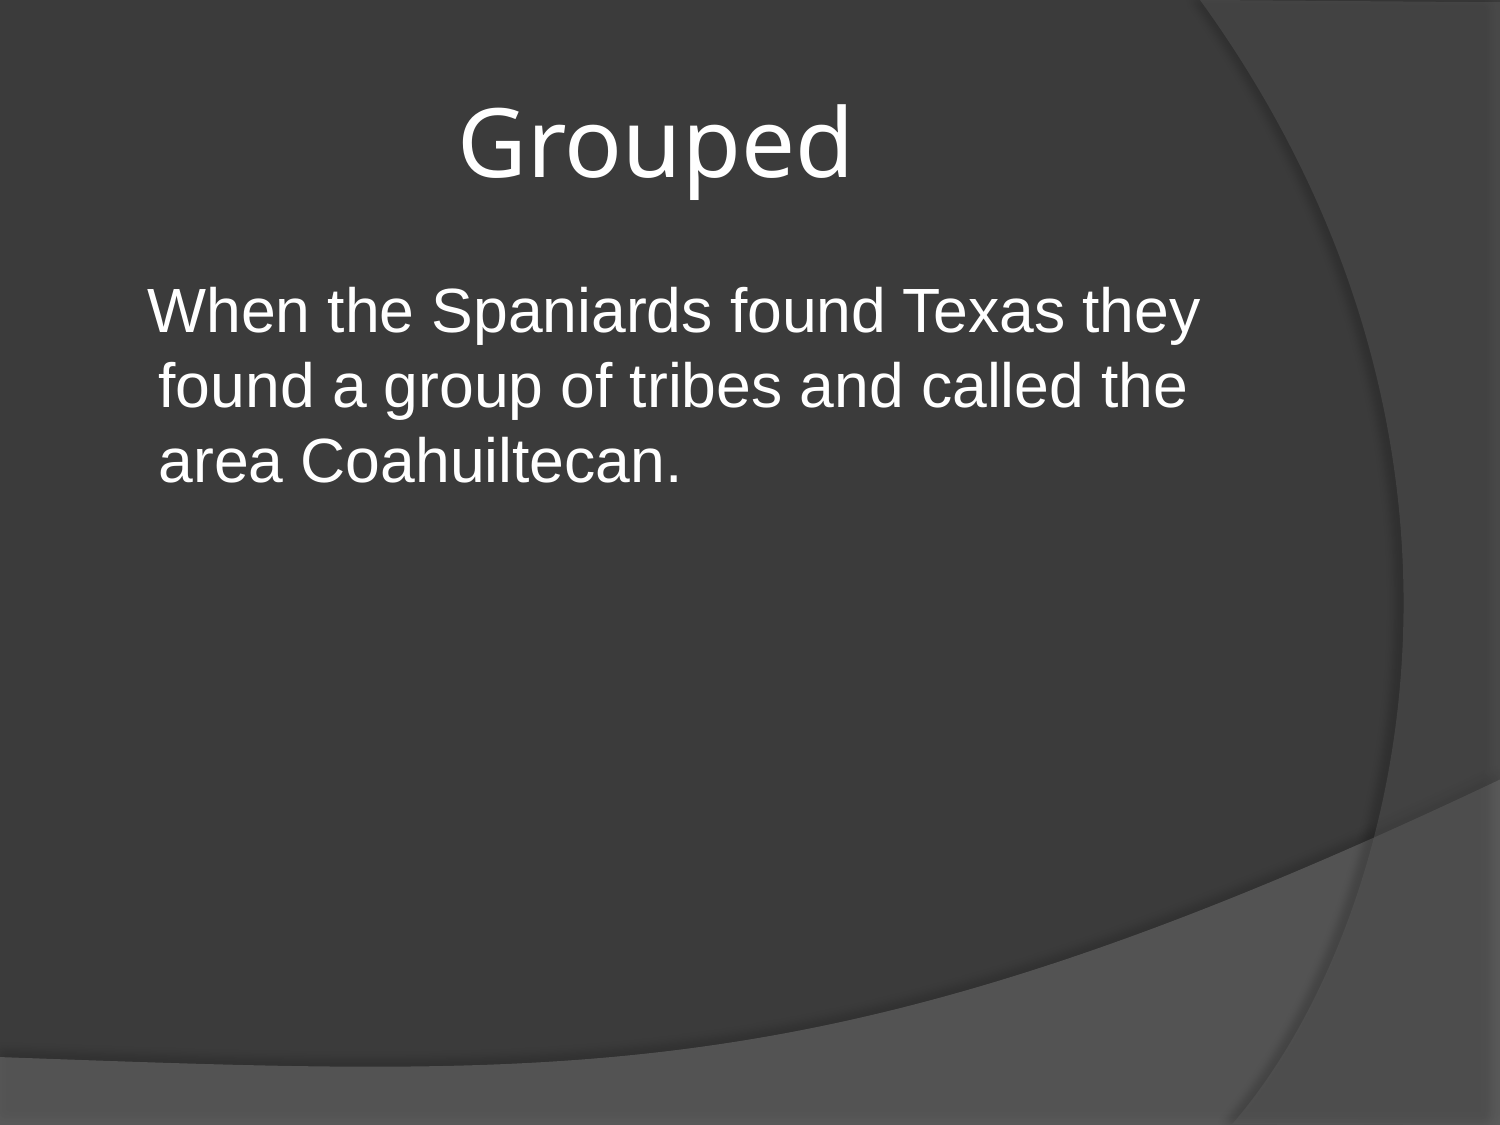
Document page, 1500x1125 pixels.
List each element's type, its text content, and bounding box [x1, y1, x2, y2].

list When the Spaniards found Texas they found a group of tribes and called the area Coahuiltecan. [75, 262, 1300, 1005]
title Grouped [75, 45, 1300, 233]
